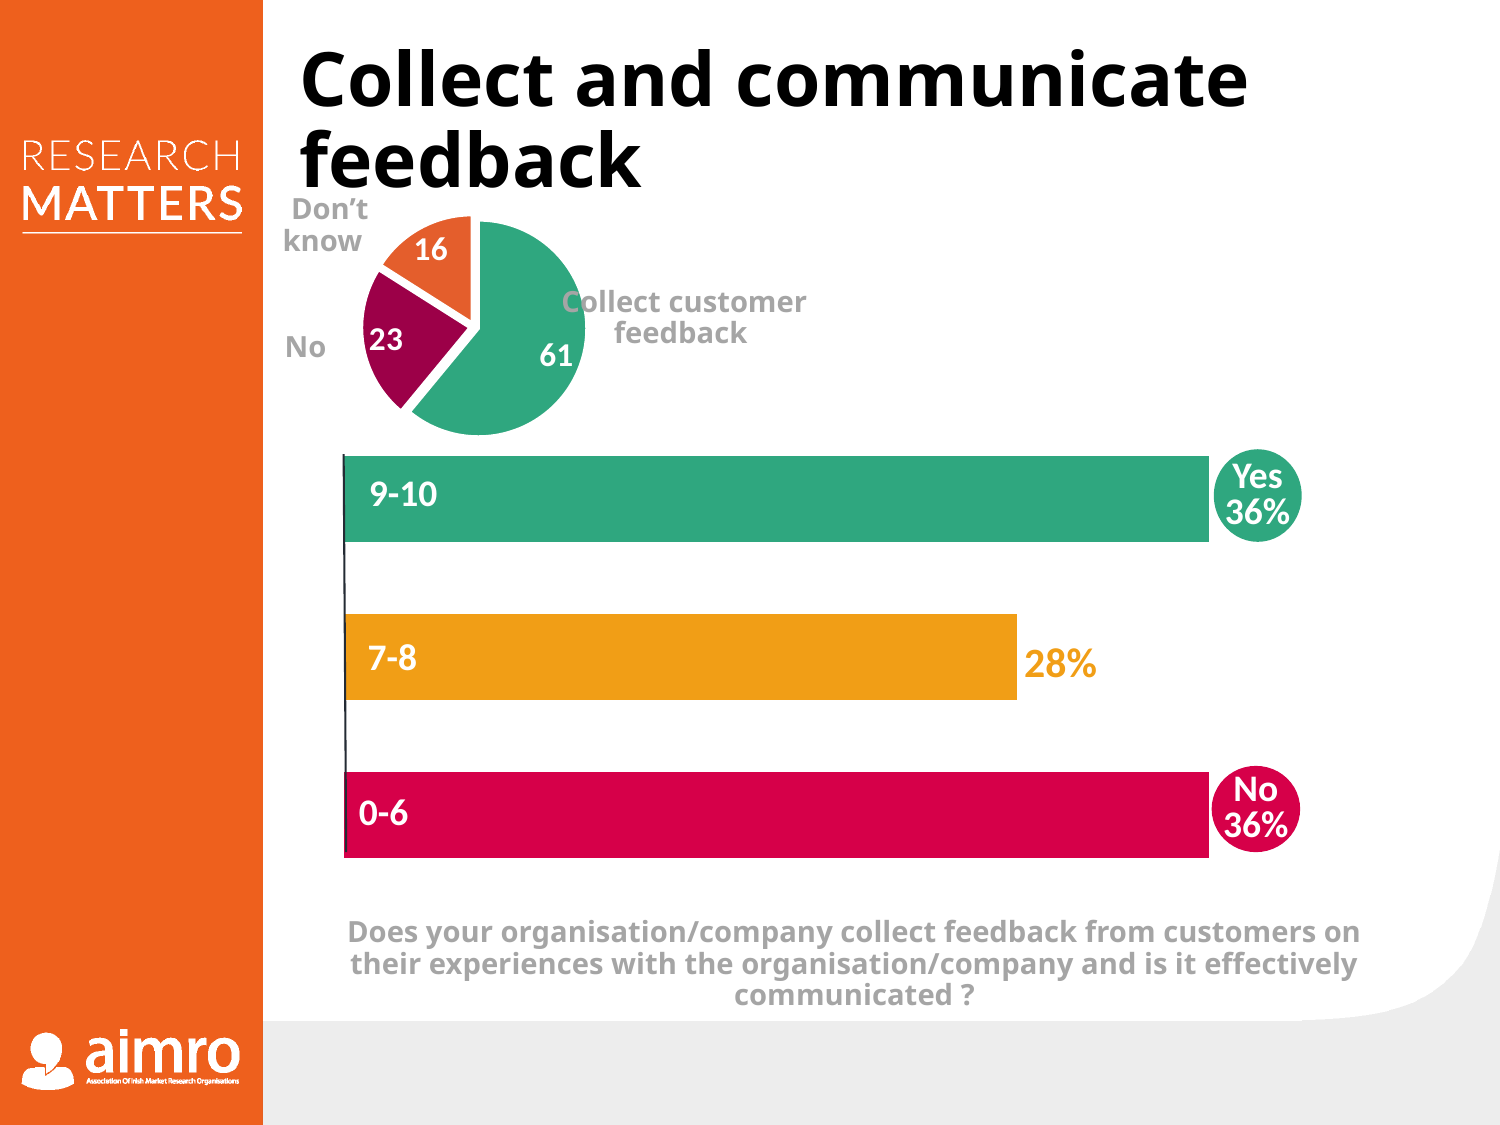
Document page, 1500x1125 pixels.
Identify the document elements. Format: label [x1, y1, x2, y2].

text_box [343, 454, 347, 853]
chart [260, 175, 1306, 902]
picture [0, 0, 1500, 1125]
